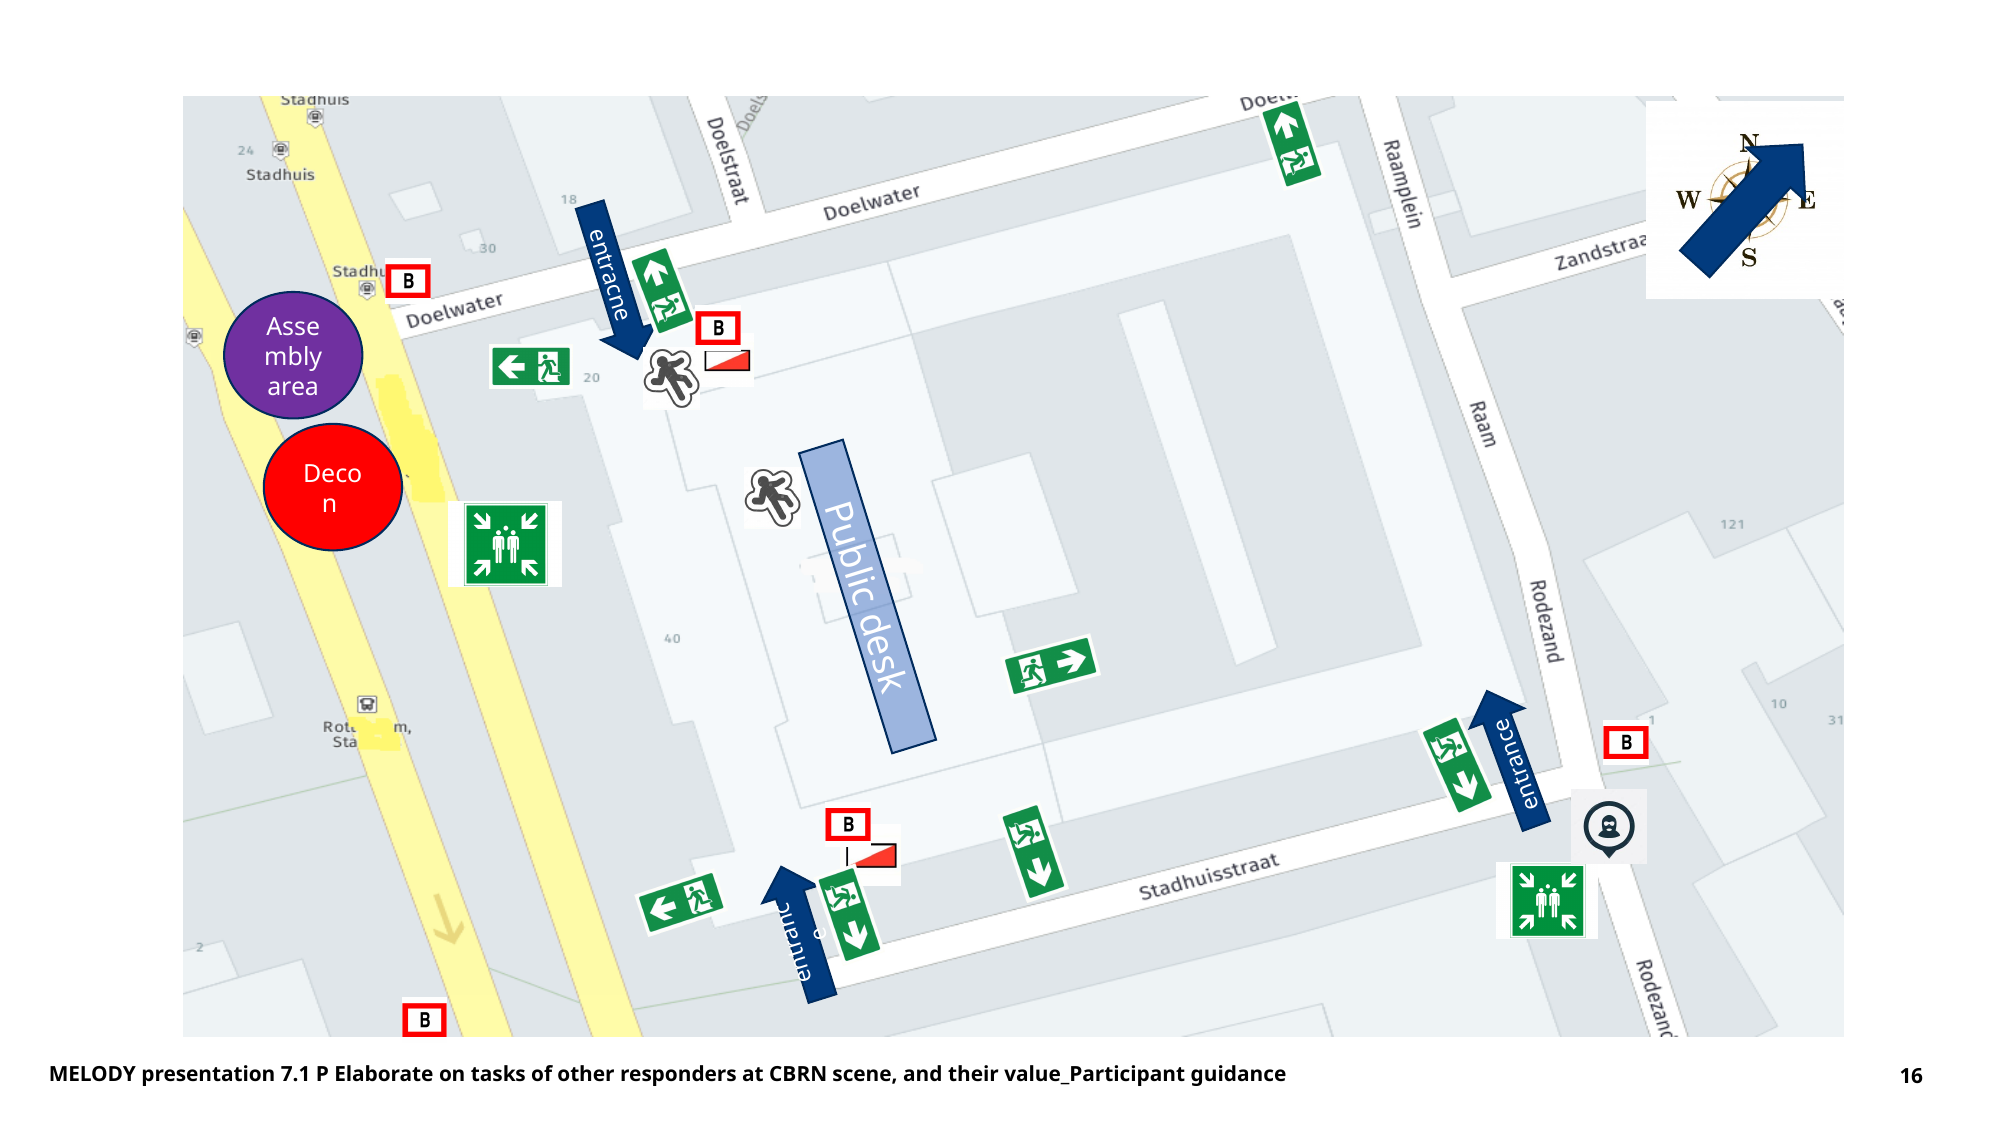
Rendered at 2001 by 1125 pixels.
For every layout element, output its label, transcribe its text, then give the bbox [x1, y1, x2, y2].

slide_number 16 [1473, 1062, 1924, 1101]
footer MELODY presentation 7.1 P Elaborate on tasks of other responders at CBRN scene, and their value_Participant guidance [49, 1062, 1817, 1088]
picture [183, 96, 1844, 1043]
